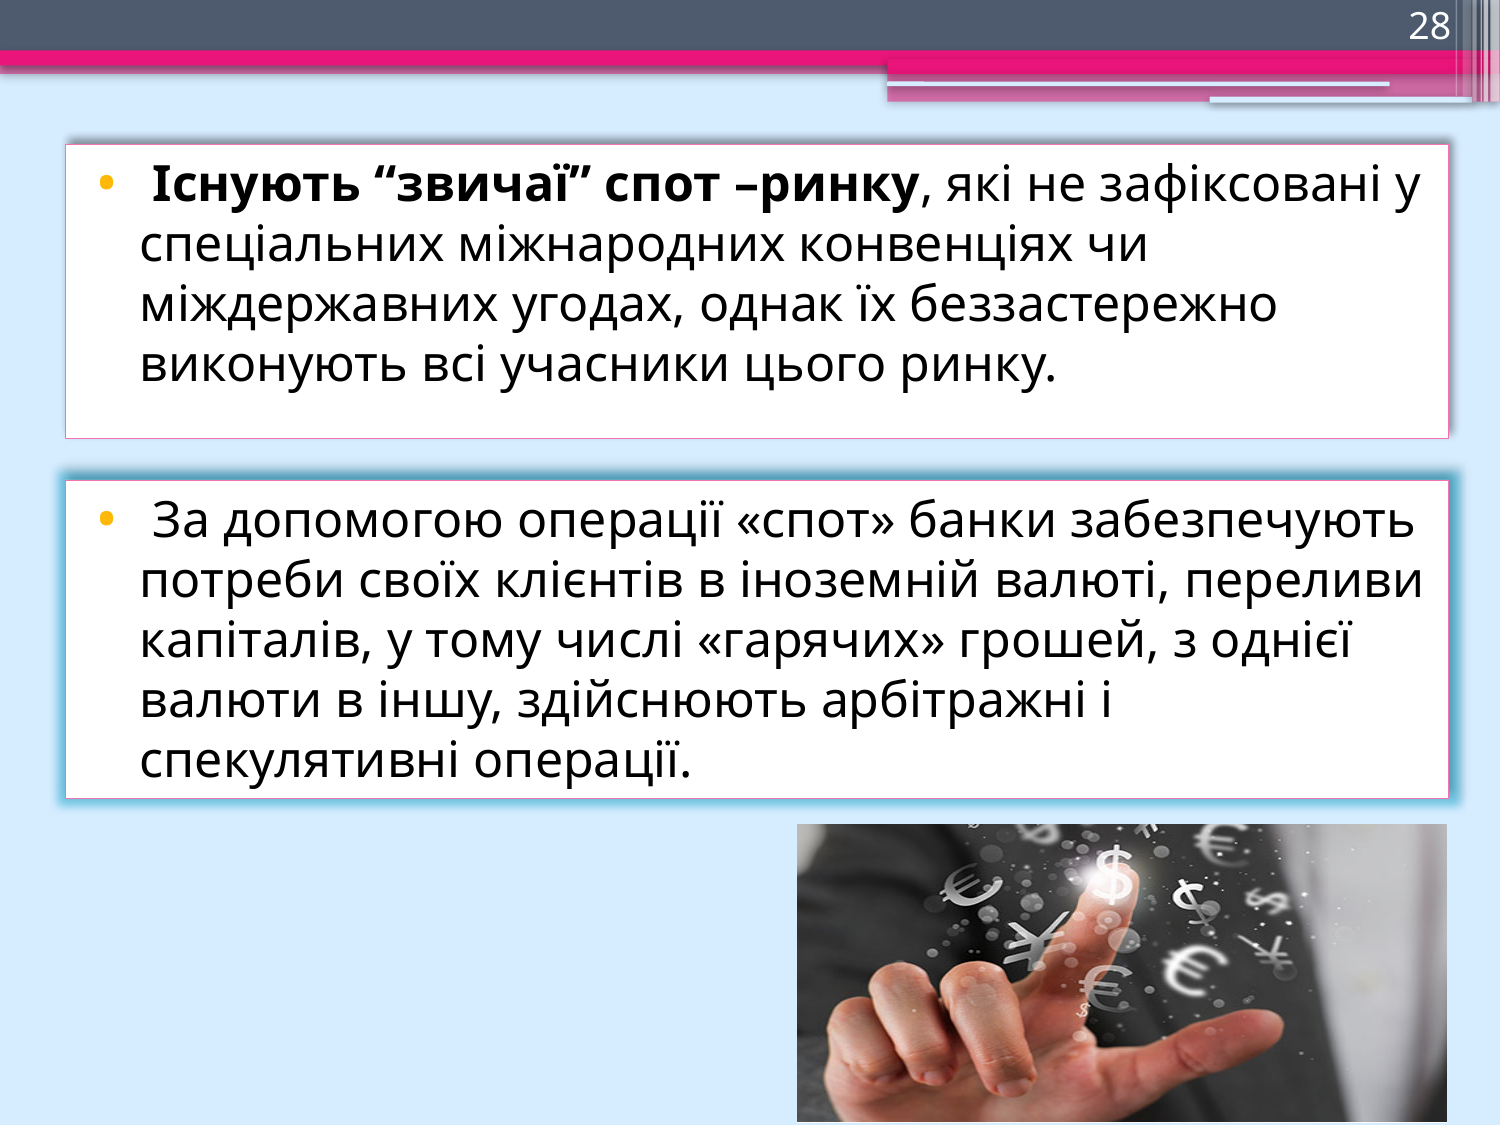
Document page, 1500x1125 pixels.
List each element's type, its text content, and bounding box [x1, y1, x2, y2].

text_box За допомогою операції «спот» банки забезпечують потреби своїх клієнтів в іноземній валюті, переливи капіталів, у тому числі «гарячих» грошей, з однієї валюти в іншу, здійснюють арбітражні і спекулятивні операції. [65, 479, 1449, 798]
list Існують “звичаї” спот –ринку, які не зафіксовані у спеціальних міжнародних конвенціях чи міждержавних угодах, однак їх беззастережно виконують всі учасники цього ринку. [65, 144, 1449, 439]
slide_number 28 [1341, 0, 1466, 61]
picture [796, 823, 1447, 1123]
